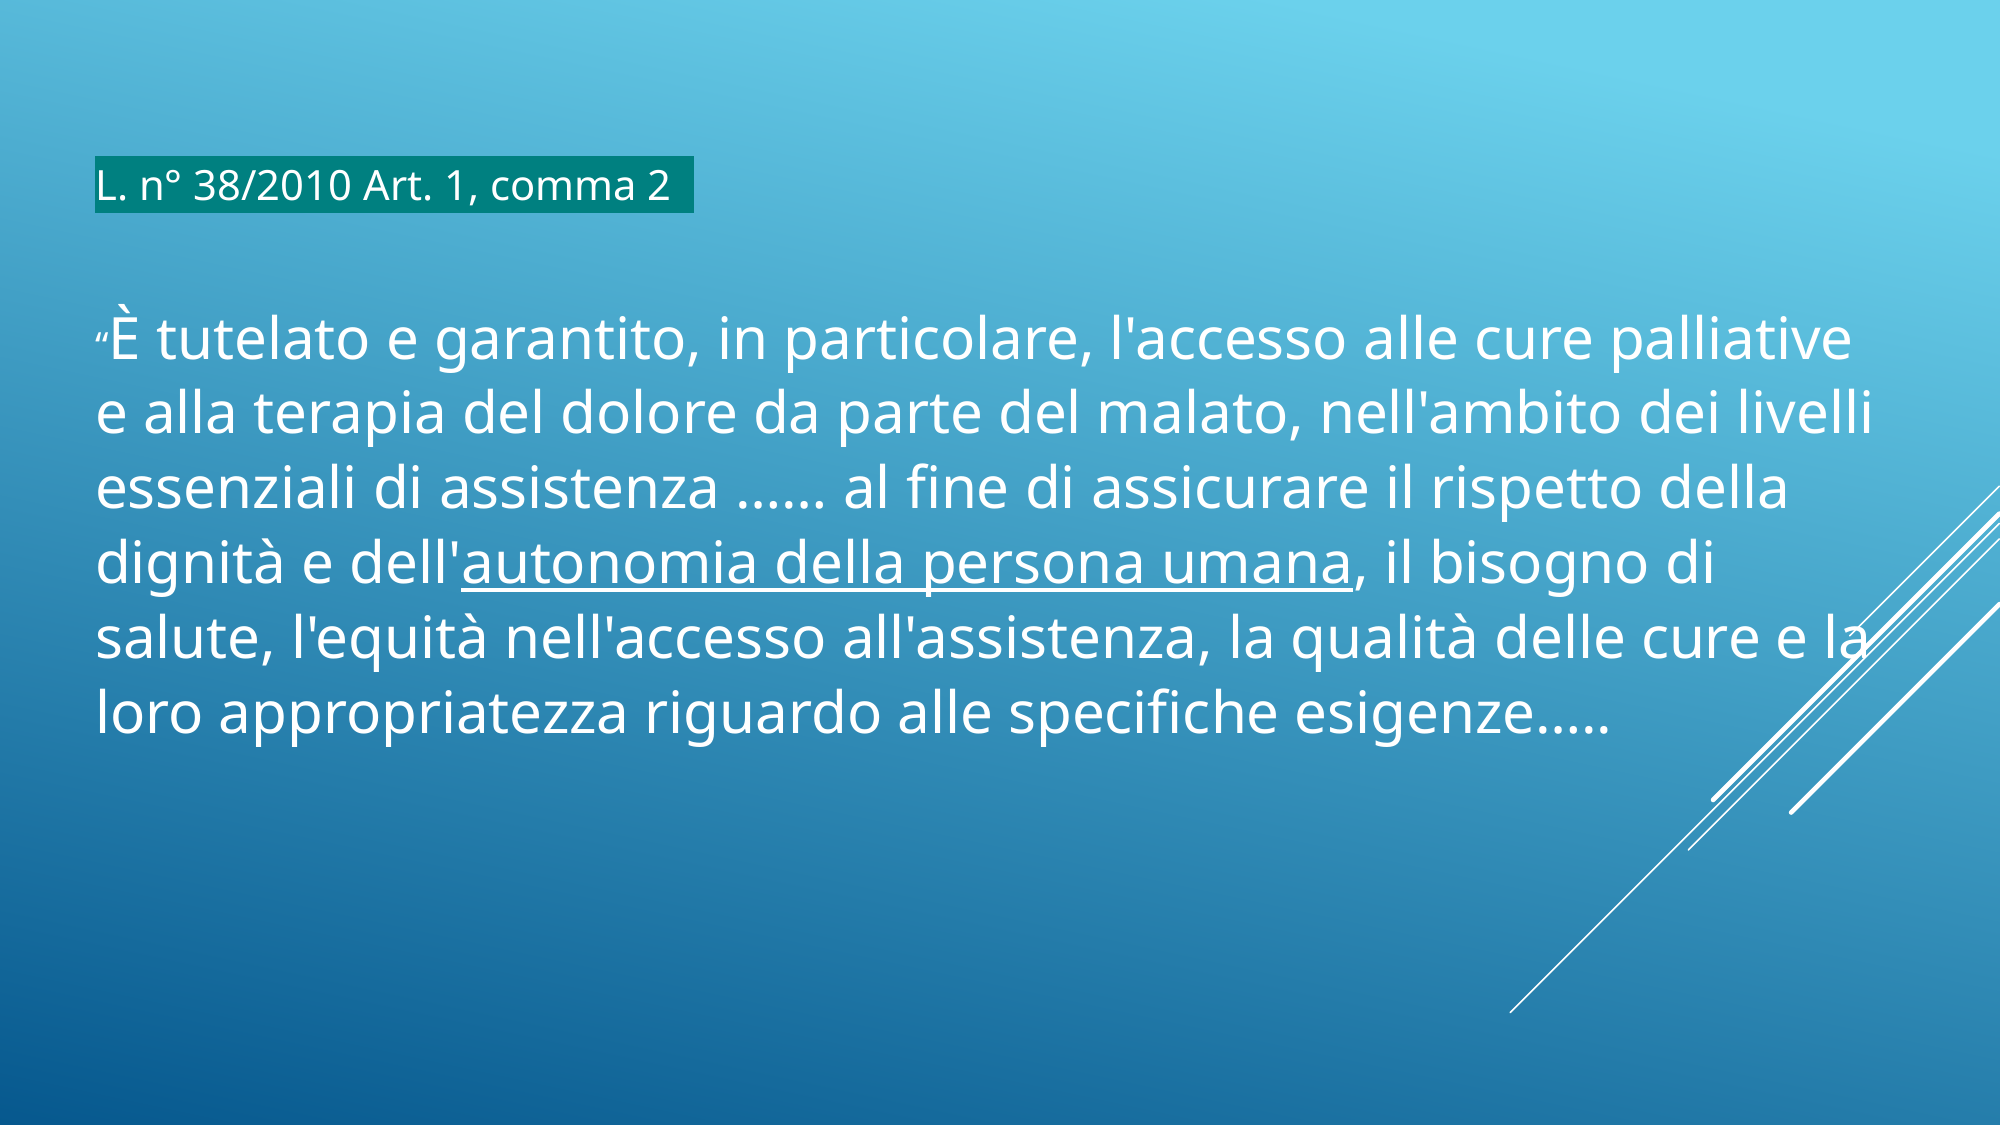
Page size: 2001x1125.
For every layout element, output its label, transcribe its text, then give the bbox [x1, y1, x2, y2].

text_box L. n° 38/2010 Art. 1, comma 2 “È tutelato e garantito, in particolare, l'accesso alle cure palliative e alla terapia del dolore da parte del malato, nell'ambito dei livelli essenziali di assistenza …… al fine di assicurare il rispetto della dignità e dell'autonomia della persona umana, il bisogno di salute, l'equità nell'accesso all'assistenza, la qualità delle cure e la loro appropriatezza riguardo alle specifiche esigenze….. [80, 148, 1909, 753]
